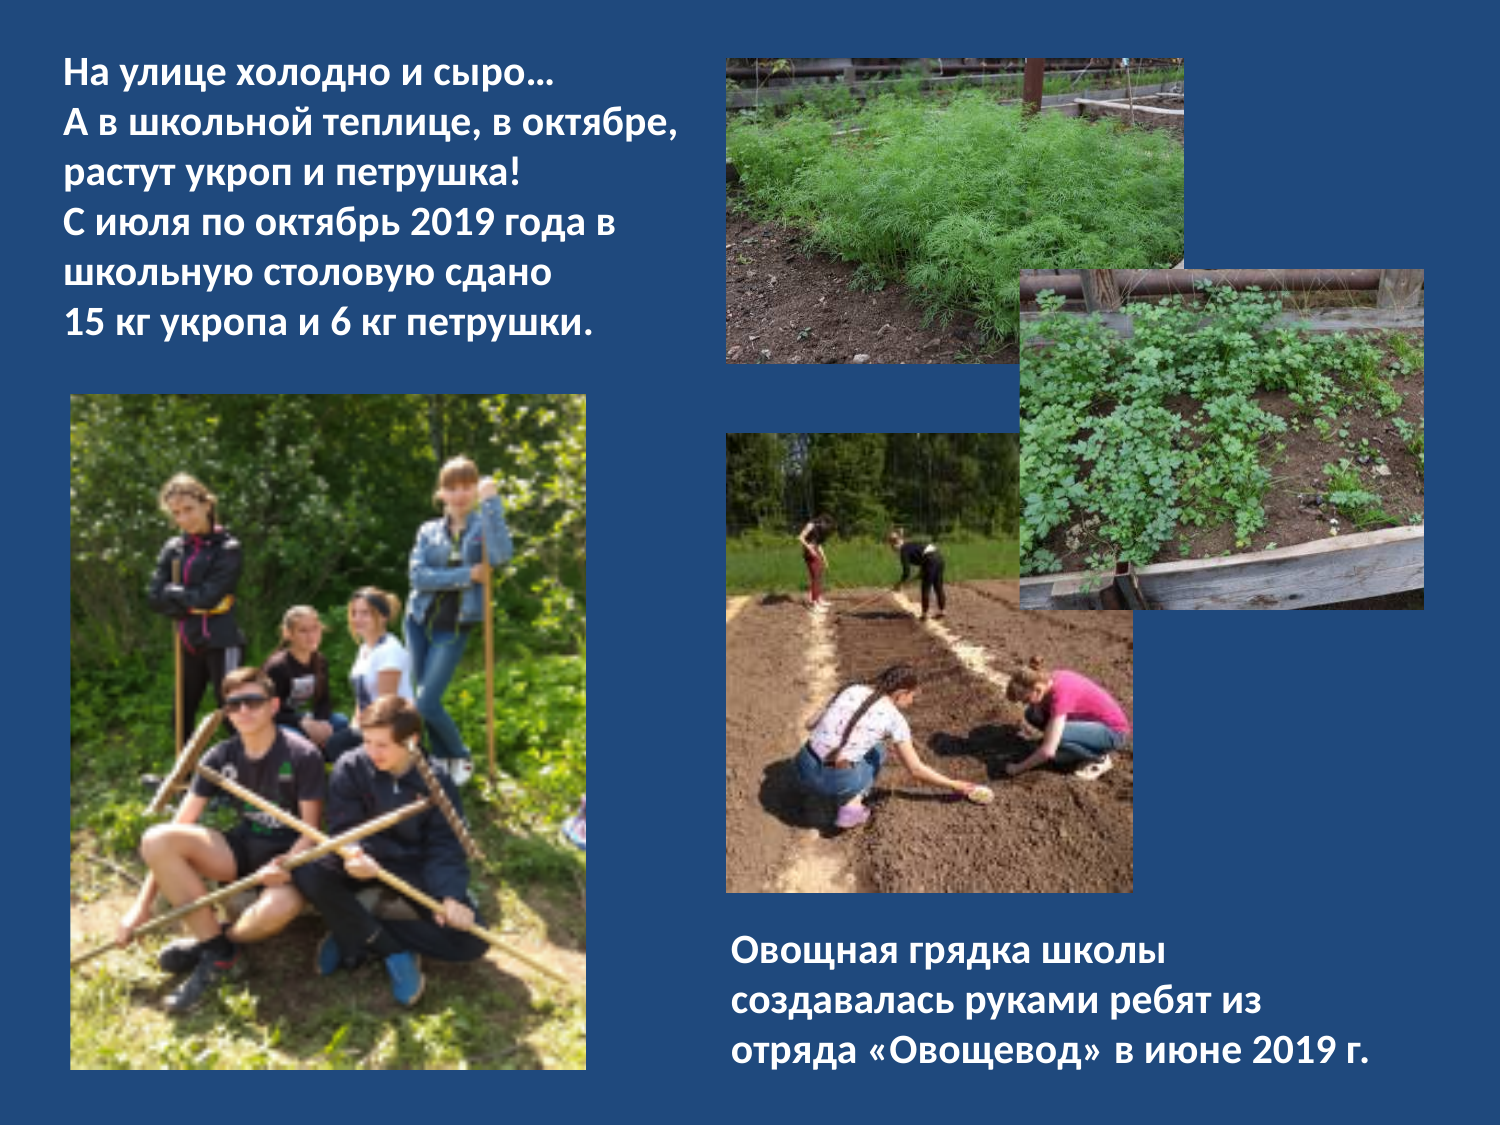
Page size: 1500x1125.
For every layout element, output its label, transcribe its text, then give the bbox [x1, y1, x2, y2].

text_box На улице холодно и сыро… А в школьной теплице, в октябре, растут укроп и петрушка! С июля по октябрь 2019 года в школьную столовую сдано 15 кг укропа и 6 кг петрушки. [48, 36, 704, 352]
picture [726, 58, 1425, 893]
text_box Овощная грядка школы создавалась руками ребят из отряда «Овощевод» в июне 2019 г. [716, 914, 1387, 1079]
picture [70, 394, 587, 1071]
